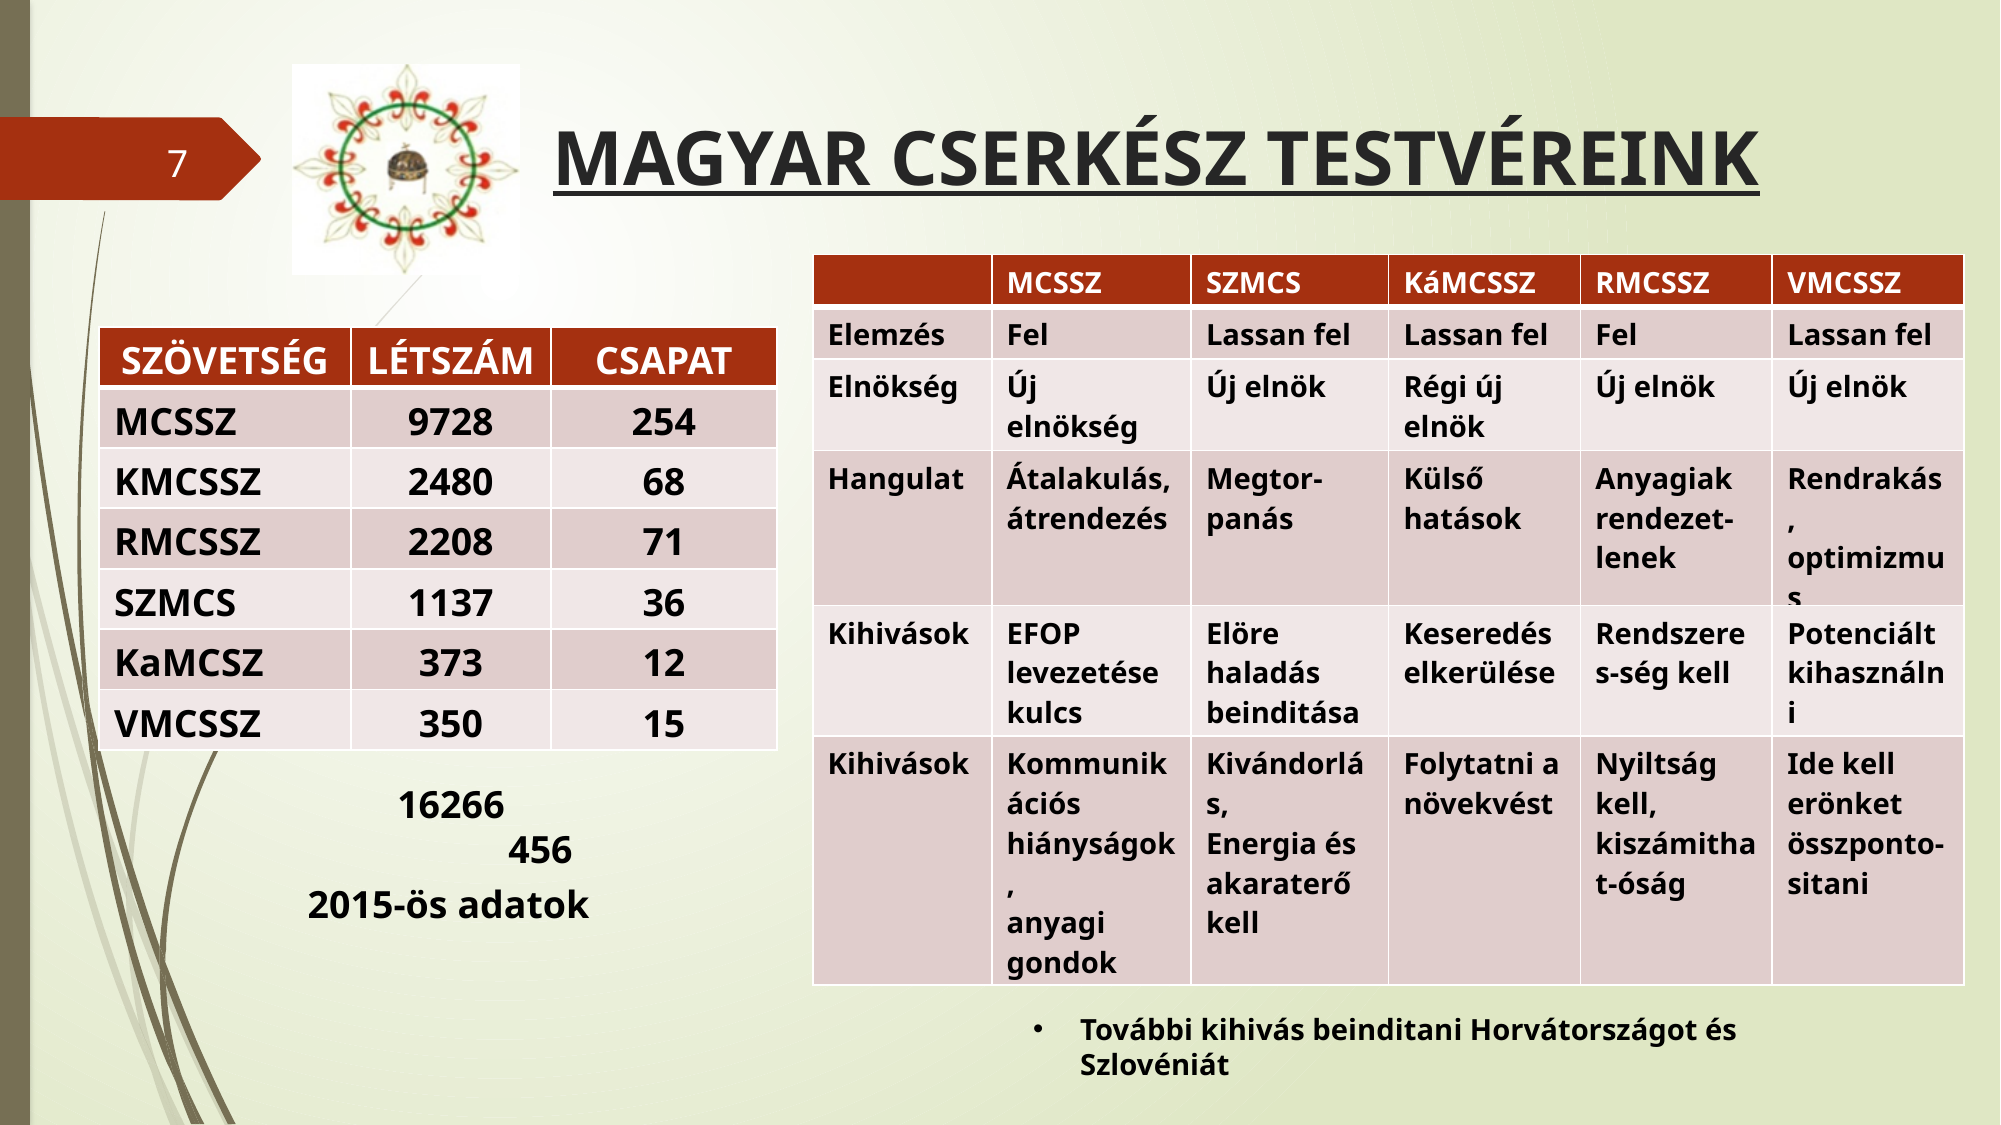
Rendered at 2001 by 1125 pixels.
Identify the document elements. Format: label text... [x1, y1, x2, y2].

table_cell 2480 [352, 449, 550, 507]
table_cell Rendrakás, optimizmus [1773, 451, 1963, 605]
table_cell Új elnök [1581, 360, 1771, 450]
table_cell Folytatni a növekvést [1389, 737, 1580, 984]
table_cell 9728 [352, 390, 550, 447]
table_cell Kivándorlás, Energia és akaraterő kell [1192, 737, 1388, 984]
table_header LÉTSZÁM [352, 328, 550, 385]
table_cell Fel [1581, 310, 1771, 358]
table_cell Kihivások [814, 606, 991, 735]
table_cell Új elnök [1192, 360, 1388, 450]
table_header VMCSSZ [1773, 255, 1963, 304]
table_cell 15 [552, 690, 776, 749]
table_cell 36 [552, 570, 776, 628]
text_box További kihivás beinditani Horvátországot és Szlovéniát [1018, 1003, 1908, 1089]
table_cell KaMCSZ [100, 630, 350, 689]
table_cell Hangulat [814, 451, 991, 605]
table_cell 12 [552, 630, 776, 689]
table_cell Új elnökség [993, 360, 1190, 450]
table_cell 373 [352, 630, 550, 689]
table_cell Fel [993, 310, 1190, 358]
table_cell MCSSZ [100, 390, 350, 447]
table_cell Potenciált kihasználni [1773, 606, 1963, 735]
table_cell VMCSSZ [100, 690, 350, 749]
table_cell Megtor-panás [1192, 451, 1388, 605]
table_header SZÖVETSÉG [100, 328, 350, 385]
table_cell Anyagiak rendezet-lenek [1581, 451, 1771, 605]
table_cell 254 [552, 390, 776, 447]
table_cell Átalakulás, átrendezés [993, 451, 1190, 605]
table_cell Elnökség [814, 360, 991, 450]
table_cell Lassan fel [1773, 310, 1963, 358]
table_cell 350 [352, 690, 550, 749]
table_cell Lassan fel [1192, 310, 1388, 358]
table_cell Lassan fel [1389, 310, 1580, 358]
table_cell Új elnök [1773, 360, 1963, 450]
table_cell Külső hatások [1389, 451, 1580, 605]
table_cell 68 [552, 449, 776, 507]
table_cell Kihivások [814, 737, 991, 984]
table_cell Keseredés elkerülése [1389, 606, 1580, 735]
table_cell Kommunikációs hiányságok, anyagi gondok [993, 737, 1190, 984]
table_cell EFOP levezetése kulcs [993, 606, 1190, 735]
table_cell RMCSSZ [100, 509, 350, 568]
table_header MCSSZ [993, 255, 1190, 304]
table_cell 1137 [352, 570, 550, 628]
table_cell KMCSSZ [100, 449, 350, 507]
table_header RMCSSZ [1581, 255, 1771, 304]
table_cell Nyiltság kell, kiszámithat-óság [1581, 737, 1771, 984]
table_header SZMCS [1192, 255, 1388, 304]
picture [292, 64, 521, 276]
title MAGYAR CSERKÉSZ TESTVÉREINK [425, 102, 1888, 313]
table_cell Elöre haladás beinditása [1192, 606, 1388, 735]
table_cell Ide kell erönket összponto-sitani [1773, 737, 1963, 984]
table_cell 71 [552, 509, 776, 568]
text_box 7 [152, 132, 204, 192]
text_box 2015-ös adatok [292, 873, 636, 934]
table_header KáMCSSZ [1389, 255, 1580, 304]
table_header [814, 255, 991, 304]
text_box 16266 456 [343, 773, 771, 878]
table_cell Rendszeres-ség kell [1581, 606, 1771, 735]
table_cell 2208 [352, 509, 550, 568]
table_cell Elemzés [814, 310, 991, 358]
table_cell Régi új elnök [1389, 360, 1580, 450]
table_header CSAPAT [552, 328, 776, 385]
table_cell SZMCS [100, 570, 350, 628]
